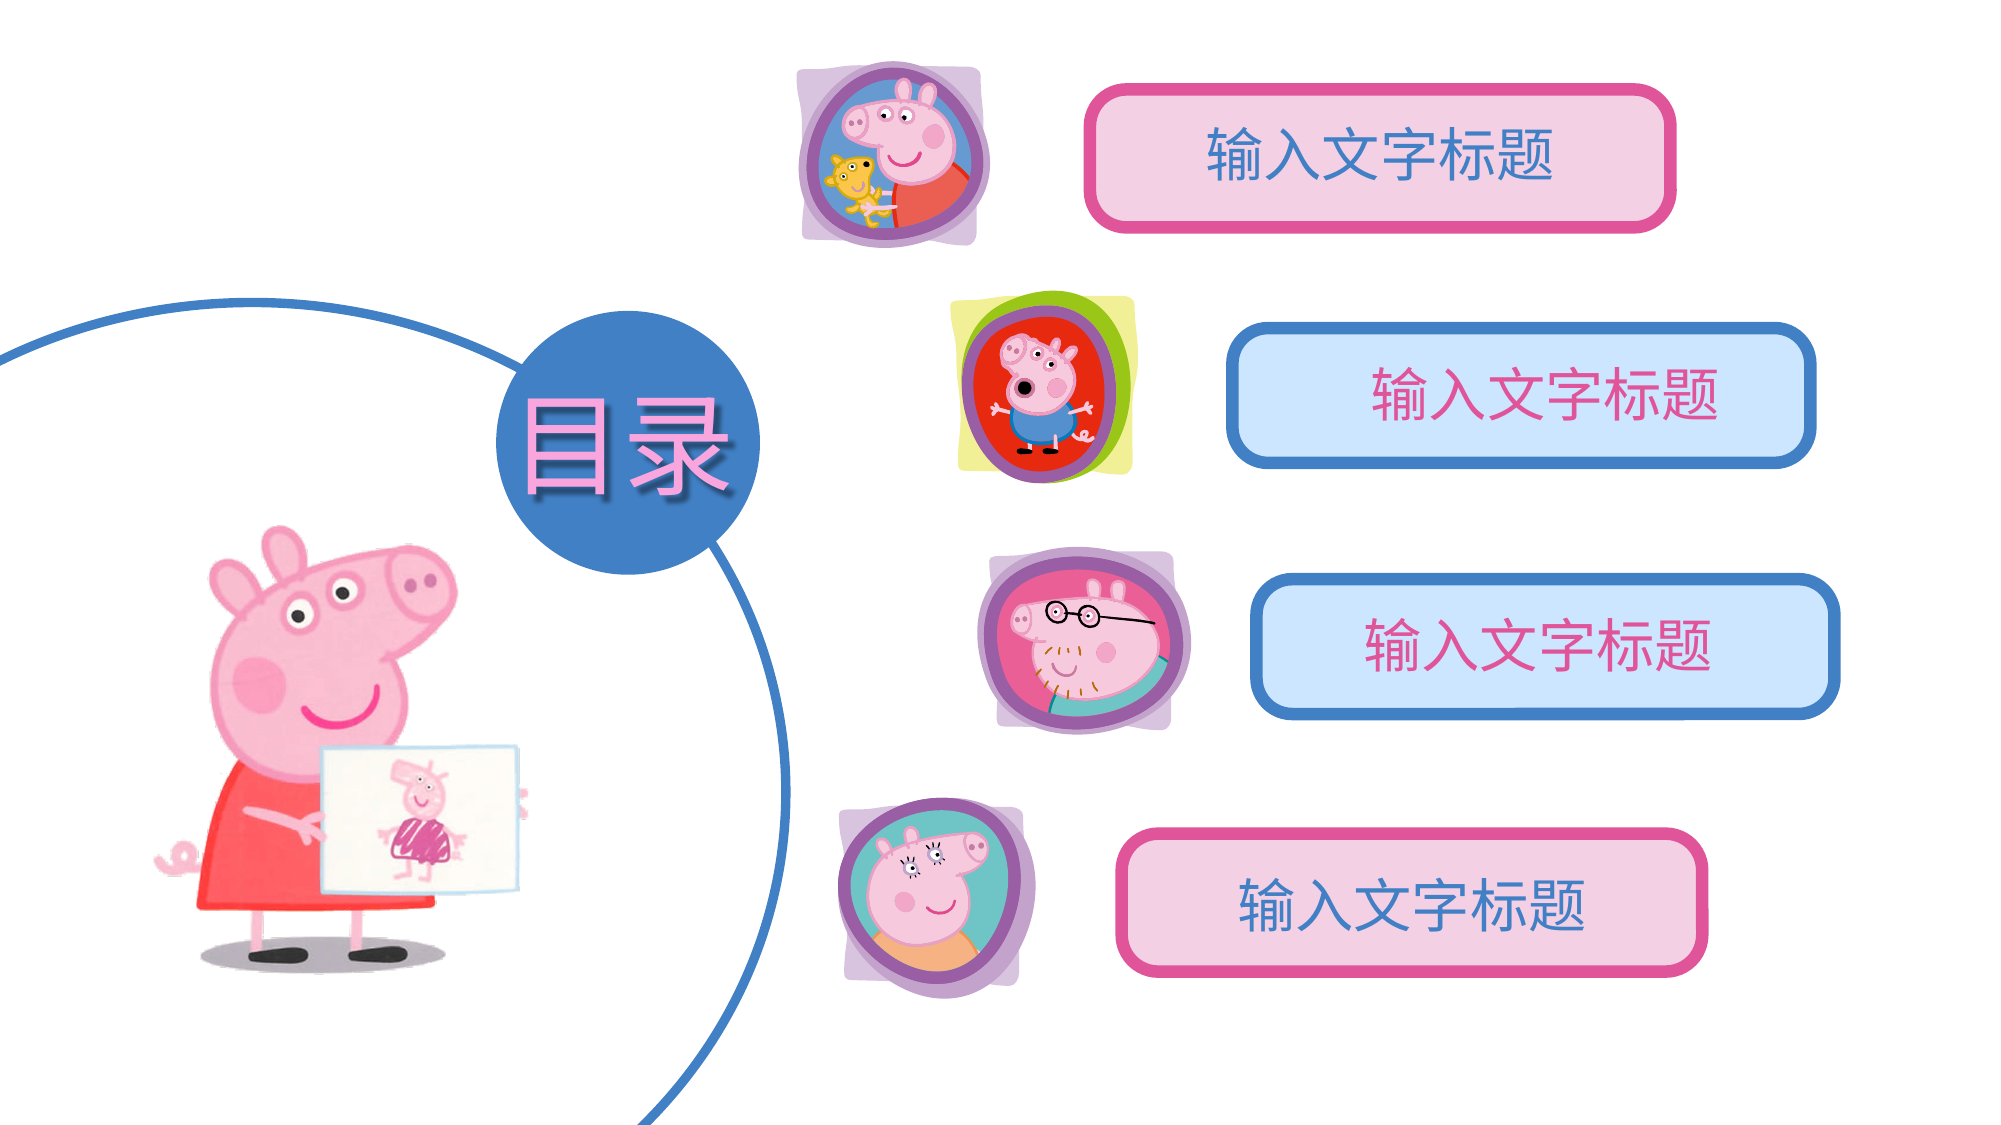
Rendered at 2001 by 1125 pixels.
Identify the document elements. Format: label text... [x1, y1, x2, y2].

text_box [823, 784, 1046, 1002]
text_box [0, 301, 787, 1125]
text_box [950, 278, 1142, 495]
text_box 输入文字标题 [1222, 862, 1602, 947]
text_box 输入文字标题 [1355, 351, 1736, 436]
text_box [1120, 832, 1704, 973]
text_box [785, 54, 995, 252]
text_box [1255, 578, 1836, 716]
text_box 输入文字标题 [1190, 110, 1570, 196]
text_box [1088, 88, 1672, 229]
text_box [1231, 327, 1812, 464]
text_box 输入文字标题 [1348, 601, 1728, 687]
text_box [964, 534, 1195, 740]
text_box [495, 310, 761, 575]
picture [96, 498, 576, 1005]
